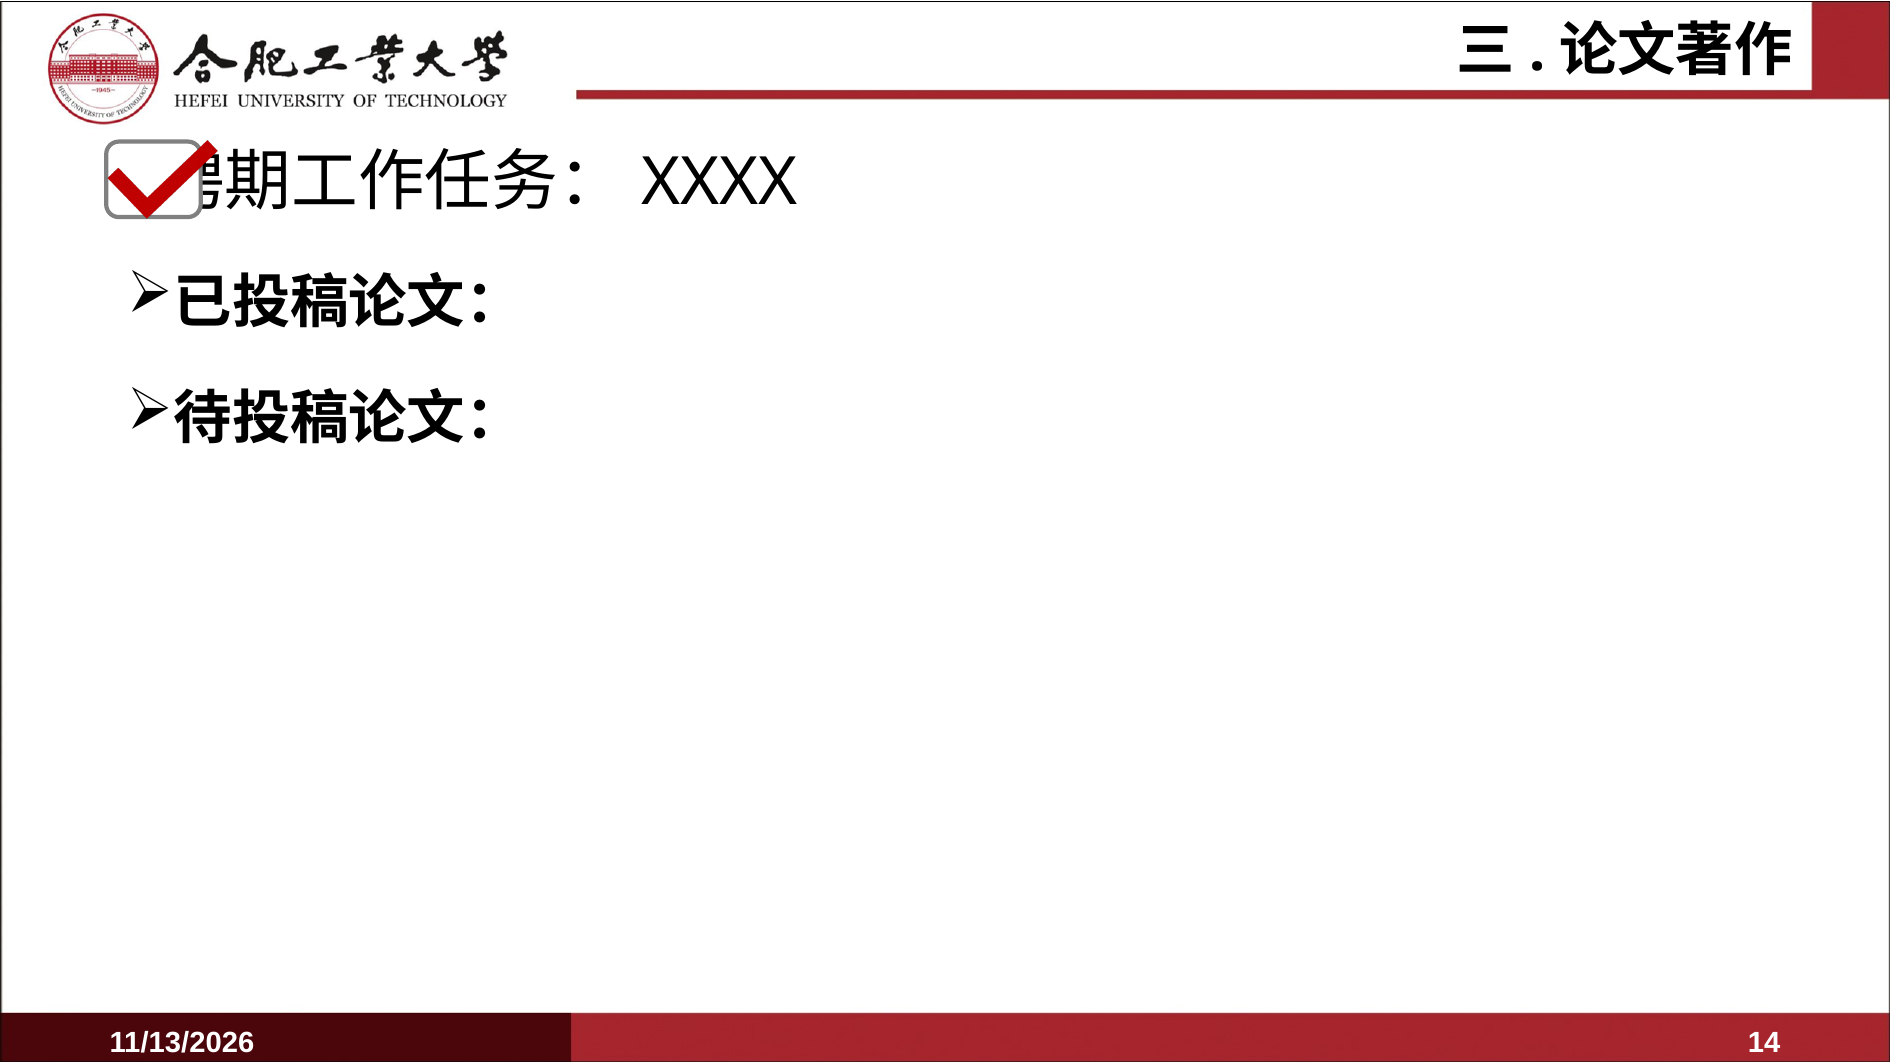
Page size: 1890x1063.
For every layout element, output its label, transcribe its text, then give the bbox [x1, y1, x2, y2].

picture [0, 1, 1890, 1062]
list 聘期工作任务：XXXX 已投稿论文： 待投稿论文： [37, 129, 1838, 981]
title 三.论文著作 [587, 0, 1808, 95]
slide_number 13 [1354, 1015, 1796, 1063]
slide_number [94, 1015, 536, 1063]
